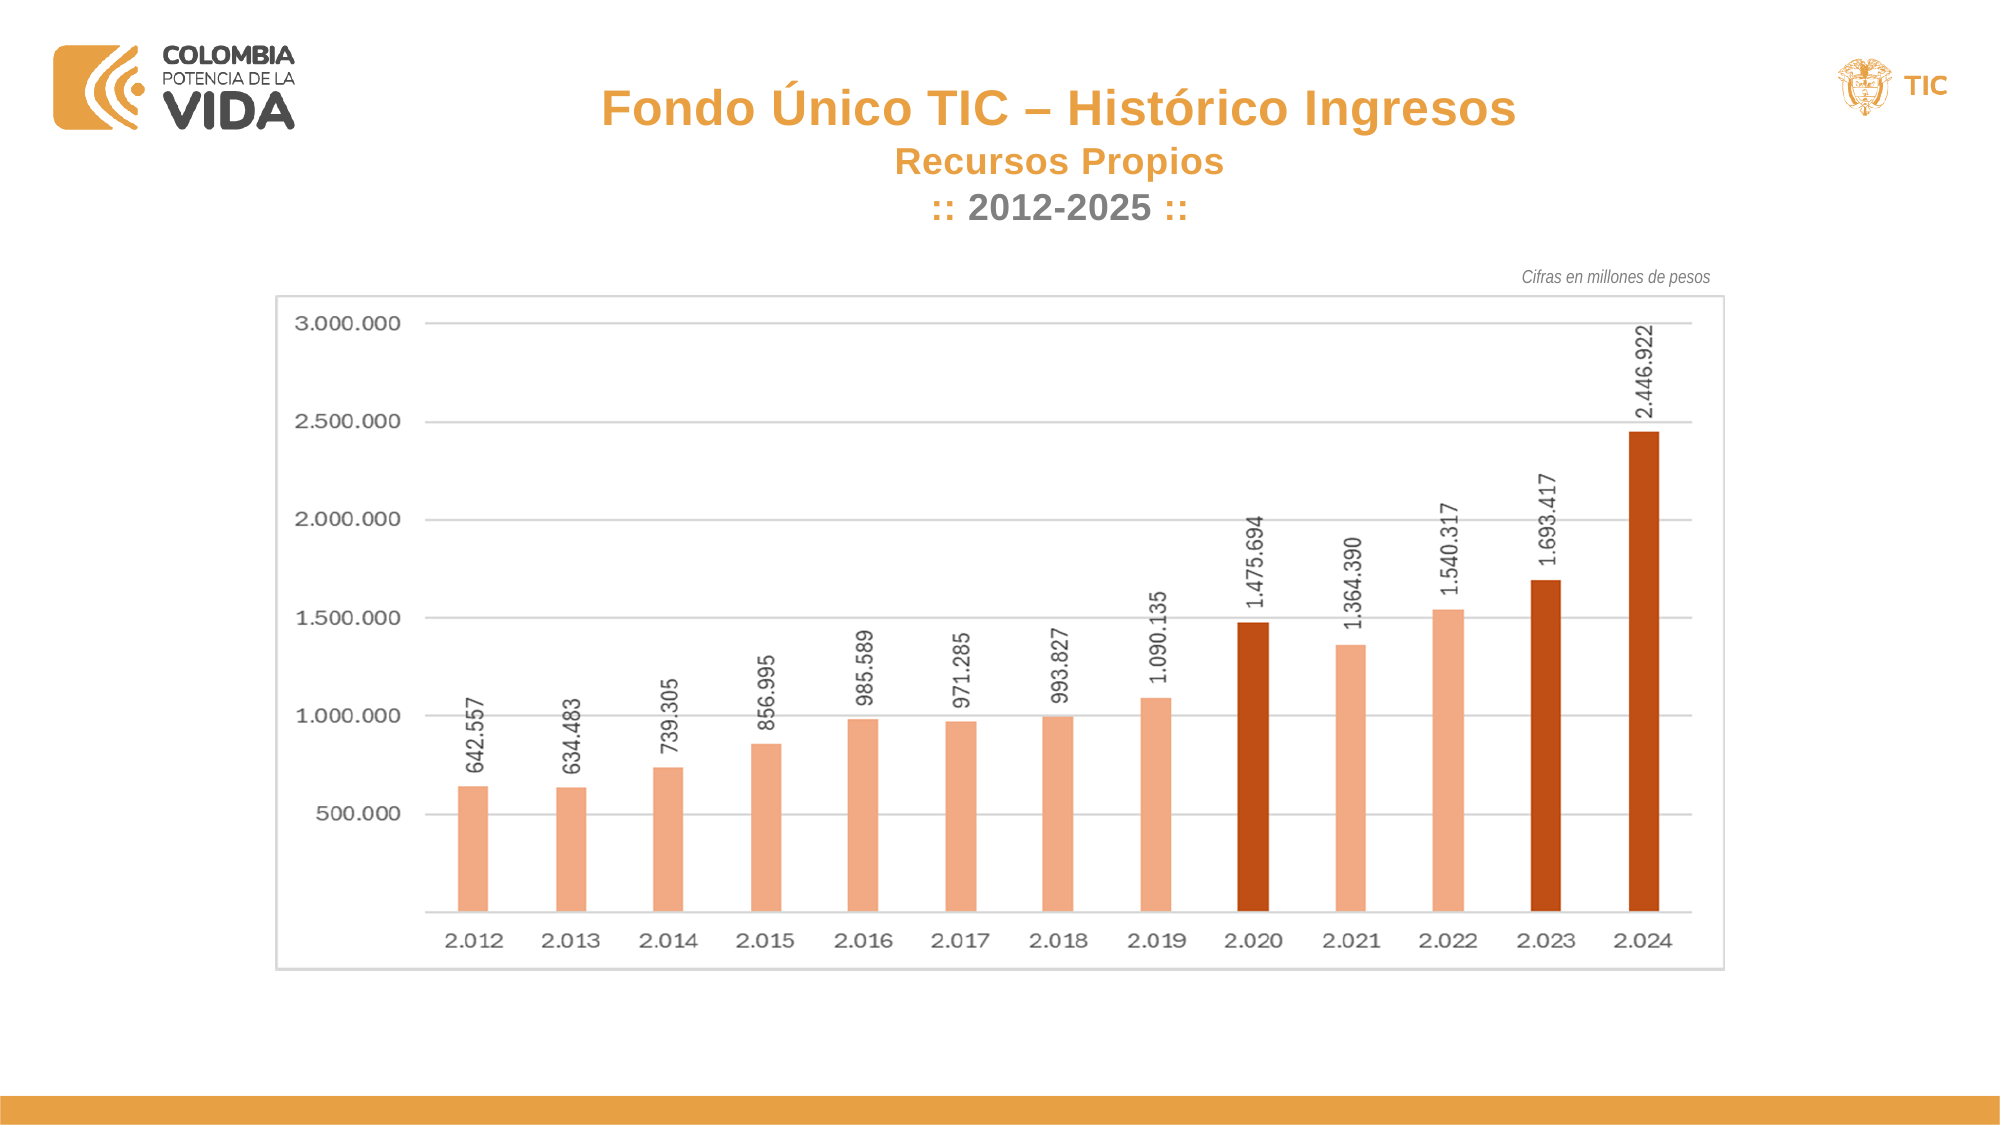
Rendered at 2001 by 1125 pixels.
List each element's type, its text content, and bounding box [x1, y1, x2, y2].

text_box Cifras en millones de pesos [1370, 257, 1725, 295]
picture [0, 0, 2001, 1125]
text_box Fondo Único TIC – Histórico Ingresos Recursos Propios :: 2012-2025 :: [502, 68, 1617, 236]
